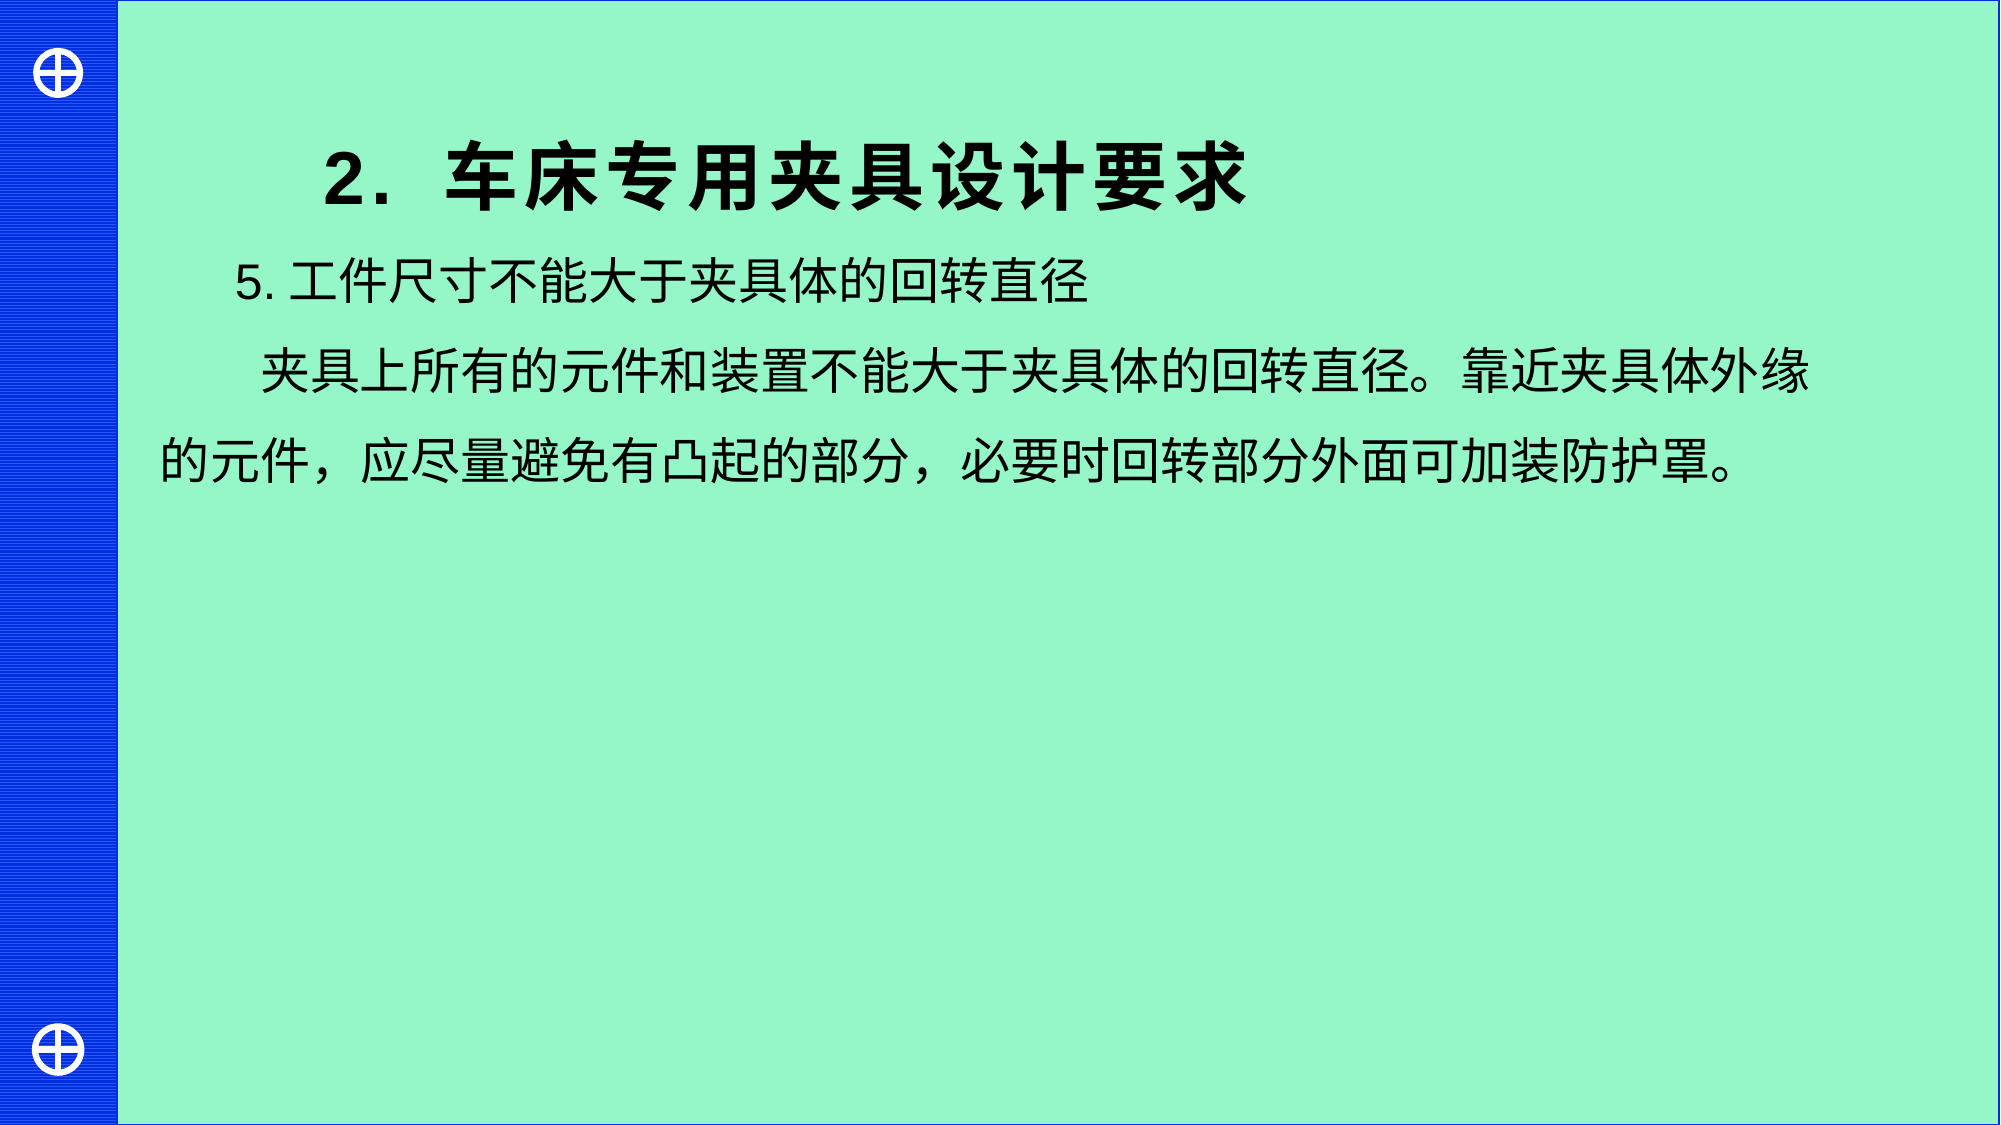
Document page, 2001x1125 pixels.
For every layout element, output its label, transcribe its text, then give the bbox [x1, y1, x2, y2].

text_box 2. 车床专用夹具设计要求 [173, 106, 1462, 212]
text_box 5.工件尺寸不能大于夹具体的回转直径 夹具上所有的元件和装置不能大于夹具体的回转直径。靠近夹具体外缘的元件，应尽量避免有凸起的部分，必要时回转部分外面可加装防护罩。 [145, 212, 1853, 588]
